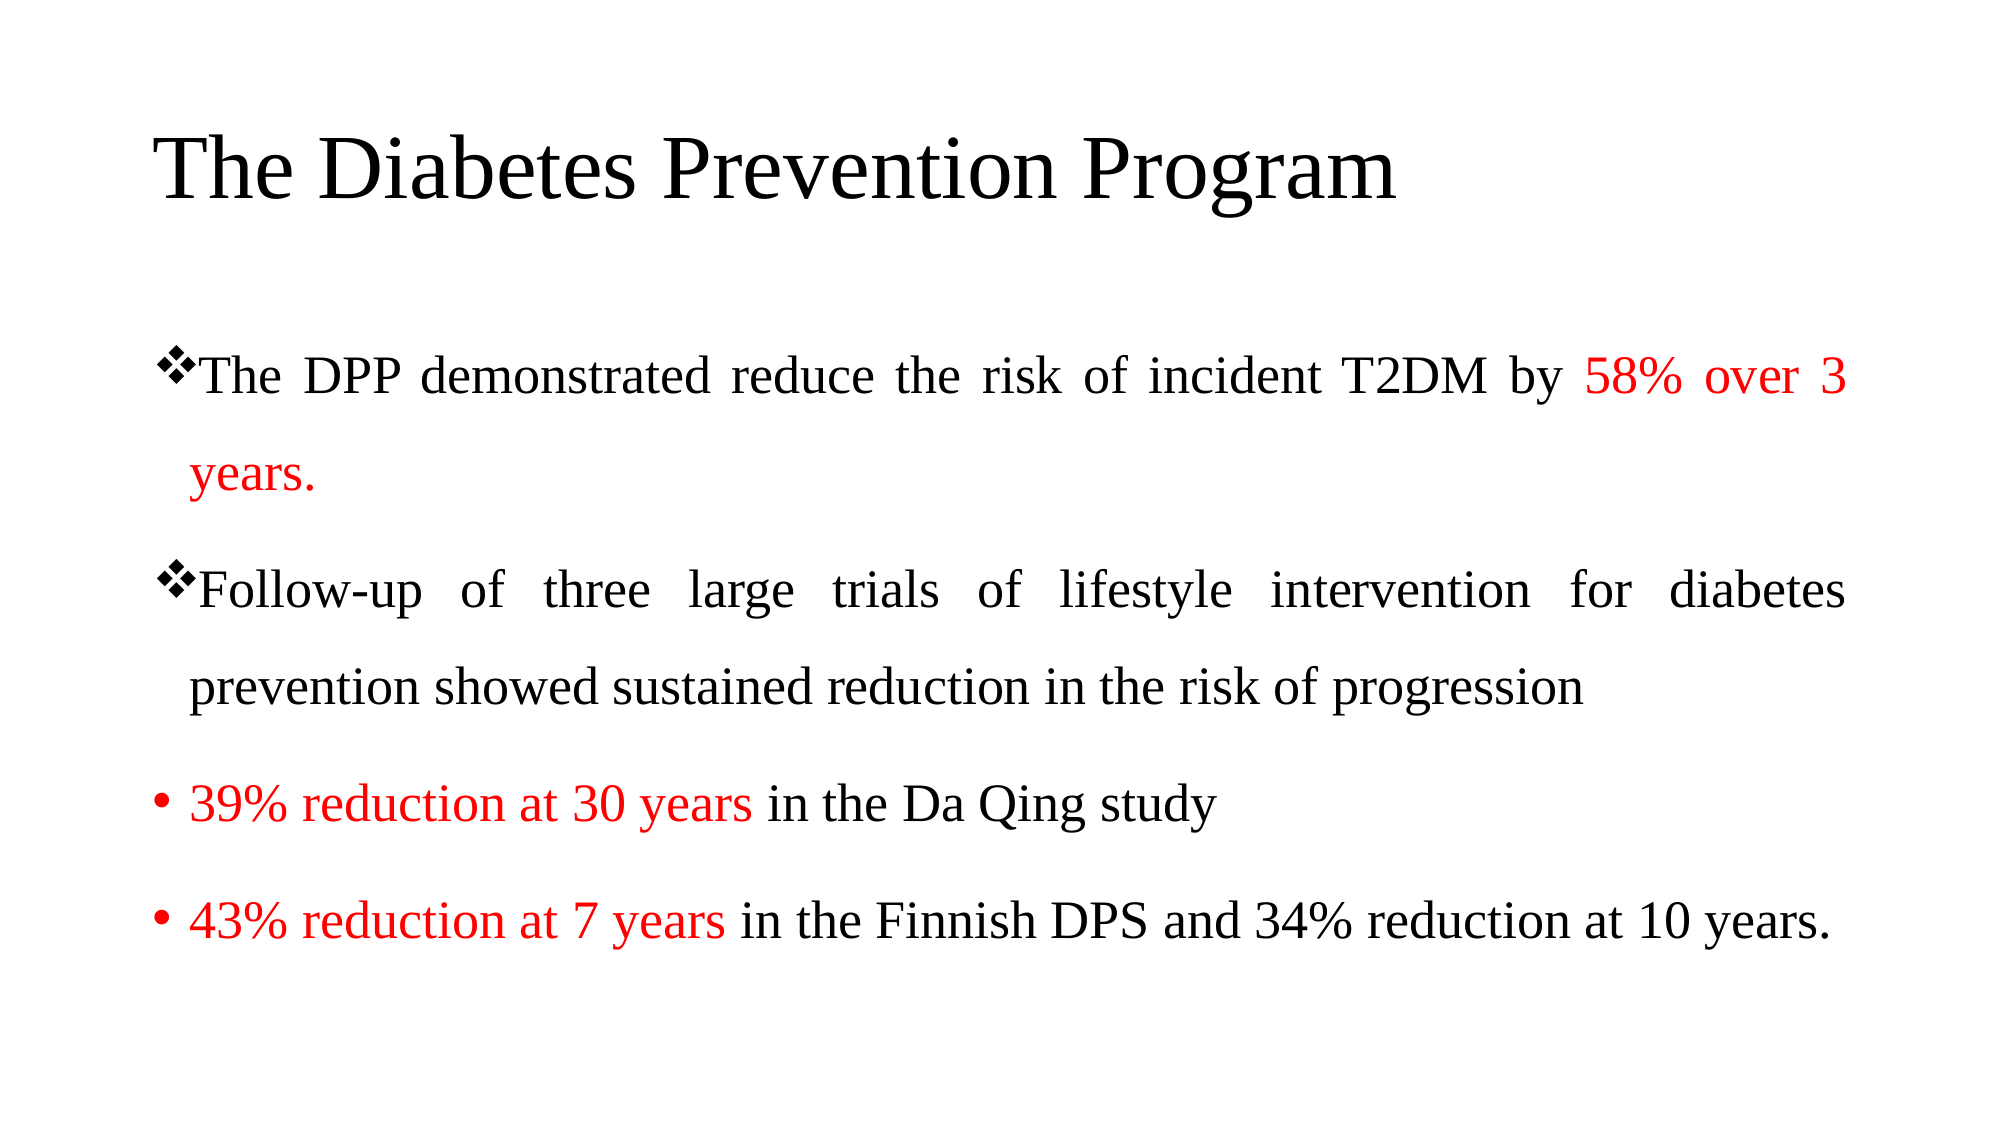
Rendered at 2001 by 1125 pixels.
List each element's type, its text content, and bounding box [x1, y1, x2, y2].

list The DPP demonstrated reduce the risk of incident T2DM by 58% over 3 years. Follow-up of three large trials of lifestyle intervention for diabetes prevention showed sustained reduction in the risk of progression 39% reduction at 30 years in the Da Qing study 43% reduction at 7 years in the Finnish DPS and 34% reduction at 10 years. [137, 299, 1863, 1014]
title The Diabetes Prevention Program [137, 59, 1863, 278]
